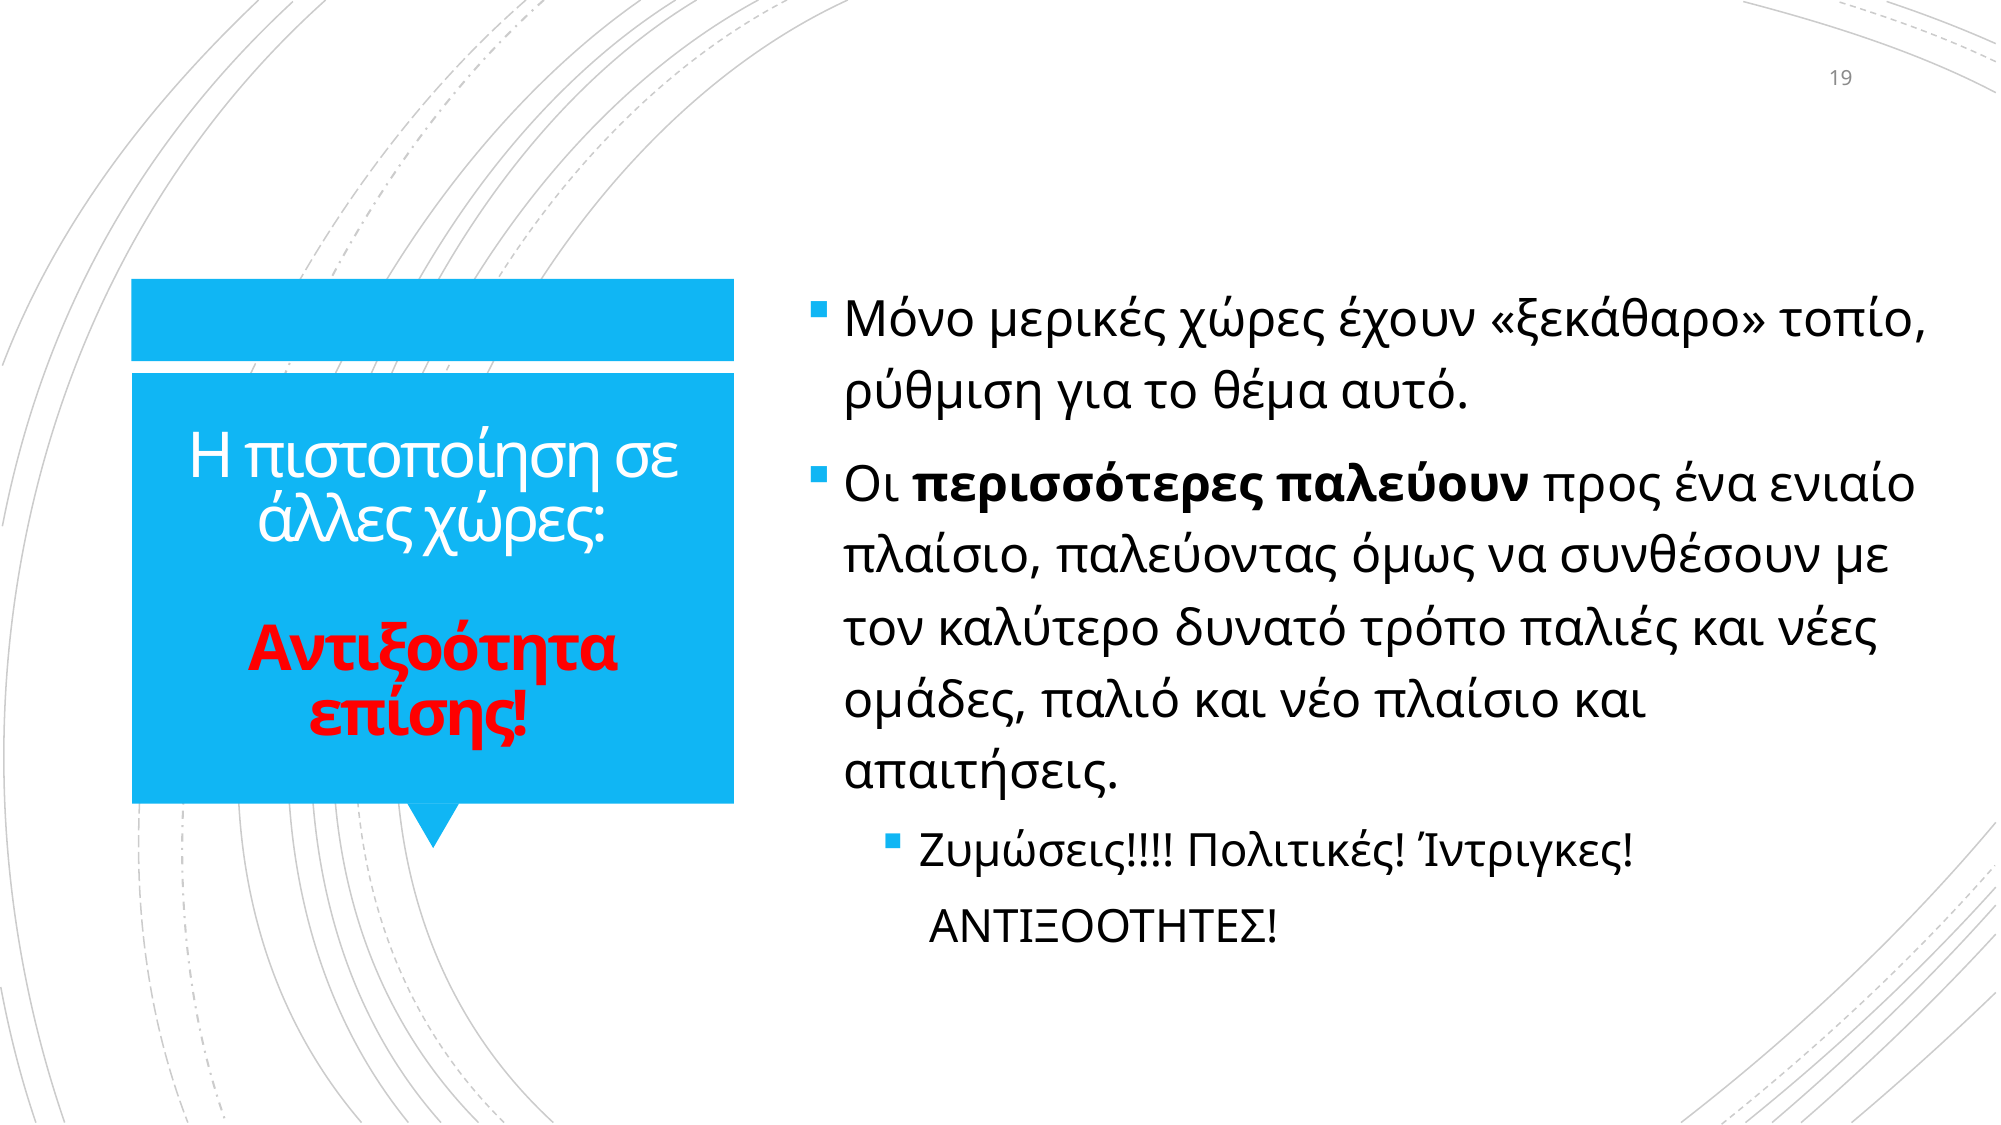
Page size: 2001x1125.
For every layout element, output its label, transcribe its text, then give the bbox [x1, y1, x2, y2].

title Η πιστοποίηση σε άλλες χώρες: Αντιξοότητα επίσης! [145, 385, 720, 789]
slide_number 19 [1717, 52, 1868, 105]
list Μόνο μερικές χώρες έχουν «ξεκάθαρο» τοπίο, ρύθμιση για το θέμα αυτό. Οι περισσότερες παλεύουν προς ένα ενιαίο πλαίσιο, παλεύοντας όμως να συνθέσουν με τον καλύτερο δυνατό τρόπο παλιές και νέες ομάδες, παλιό και νέο πλαίσιο και απαιτήσεις. Ζυμώσεις!!!! Πολιτικές! Ίντριγκες! ΑΝΤΙΞΟΟΤΗΤΕΣ! [791, 131, 1952, 1094]
